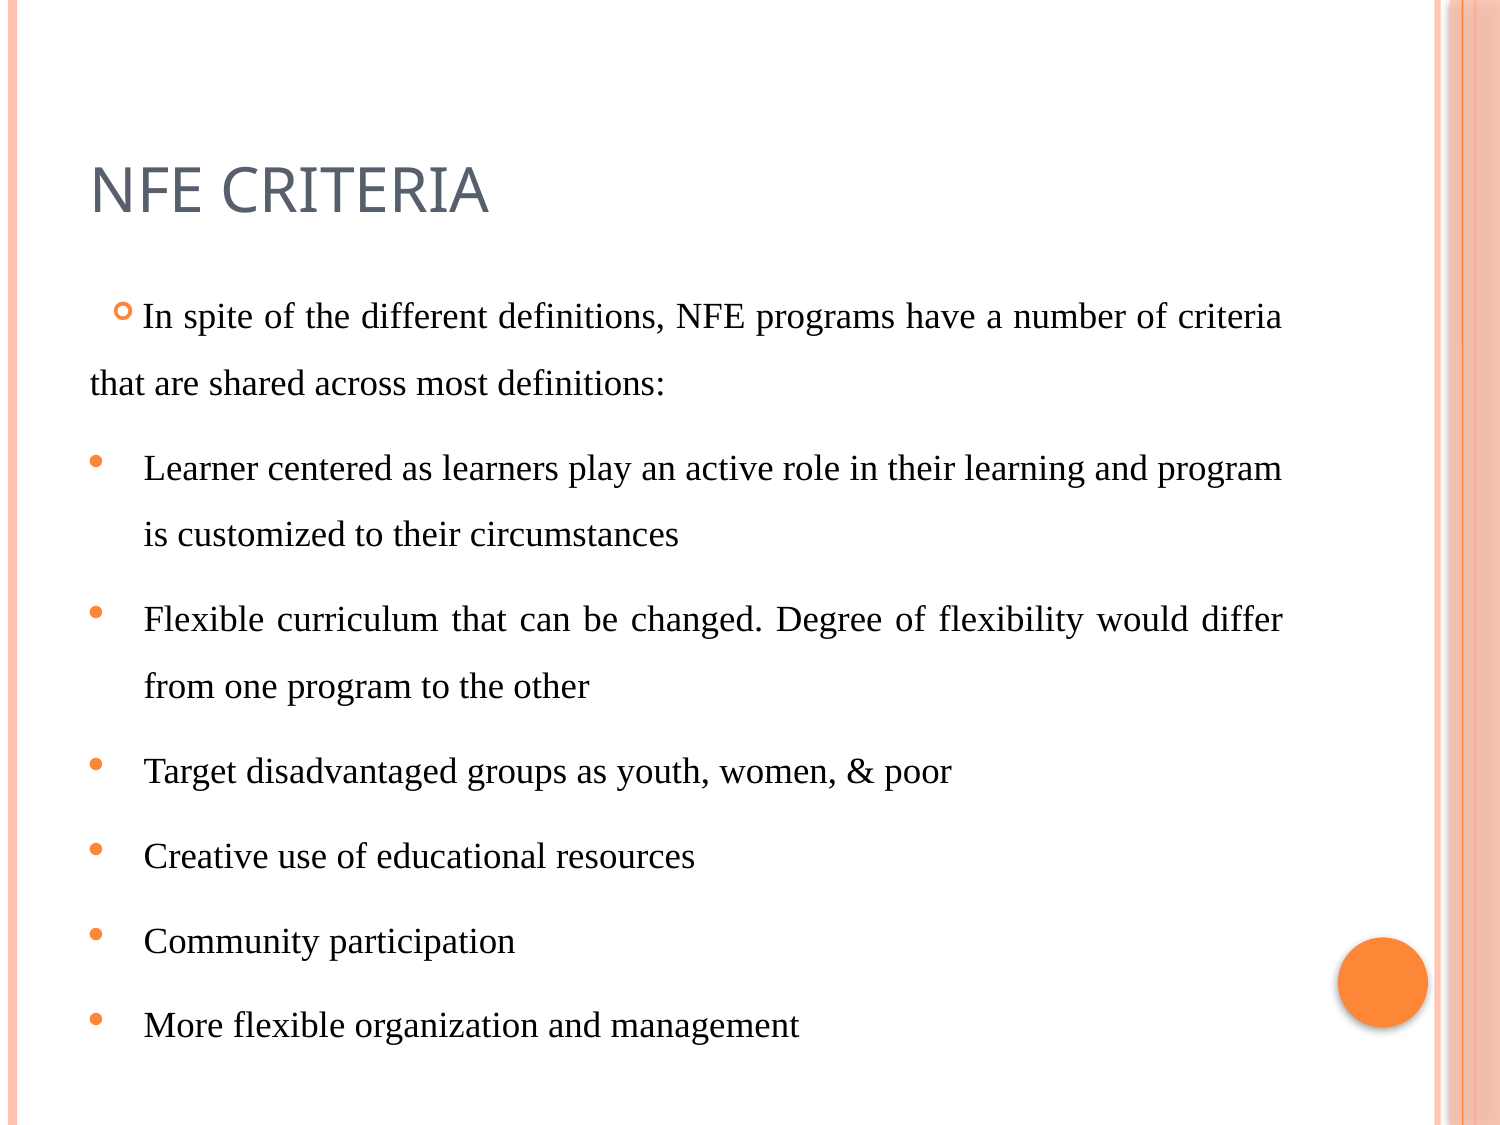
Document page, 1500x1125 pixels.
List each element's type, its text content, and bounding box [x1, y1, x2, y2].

list In spite of the different definitions, NFE programs have a number of criteria that are shared across most definitions: Learner centered as learners play an active role in their learning and program is customized to their circumstances Flexible curriculum that can be changed. Degree of flexibility would differ from one program to the other Target disadvantaged groups as youth, women, & poor Creative use of educational resources Community participation More flexible organization and management [75, 262, 1300, 1062]
title NFE criteria [75, 45, 1300, 233]
